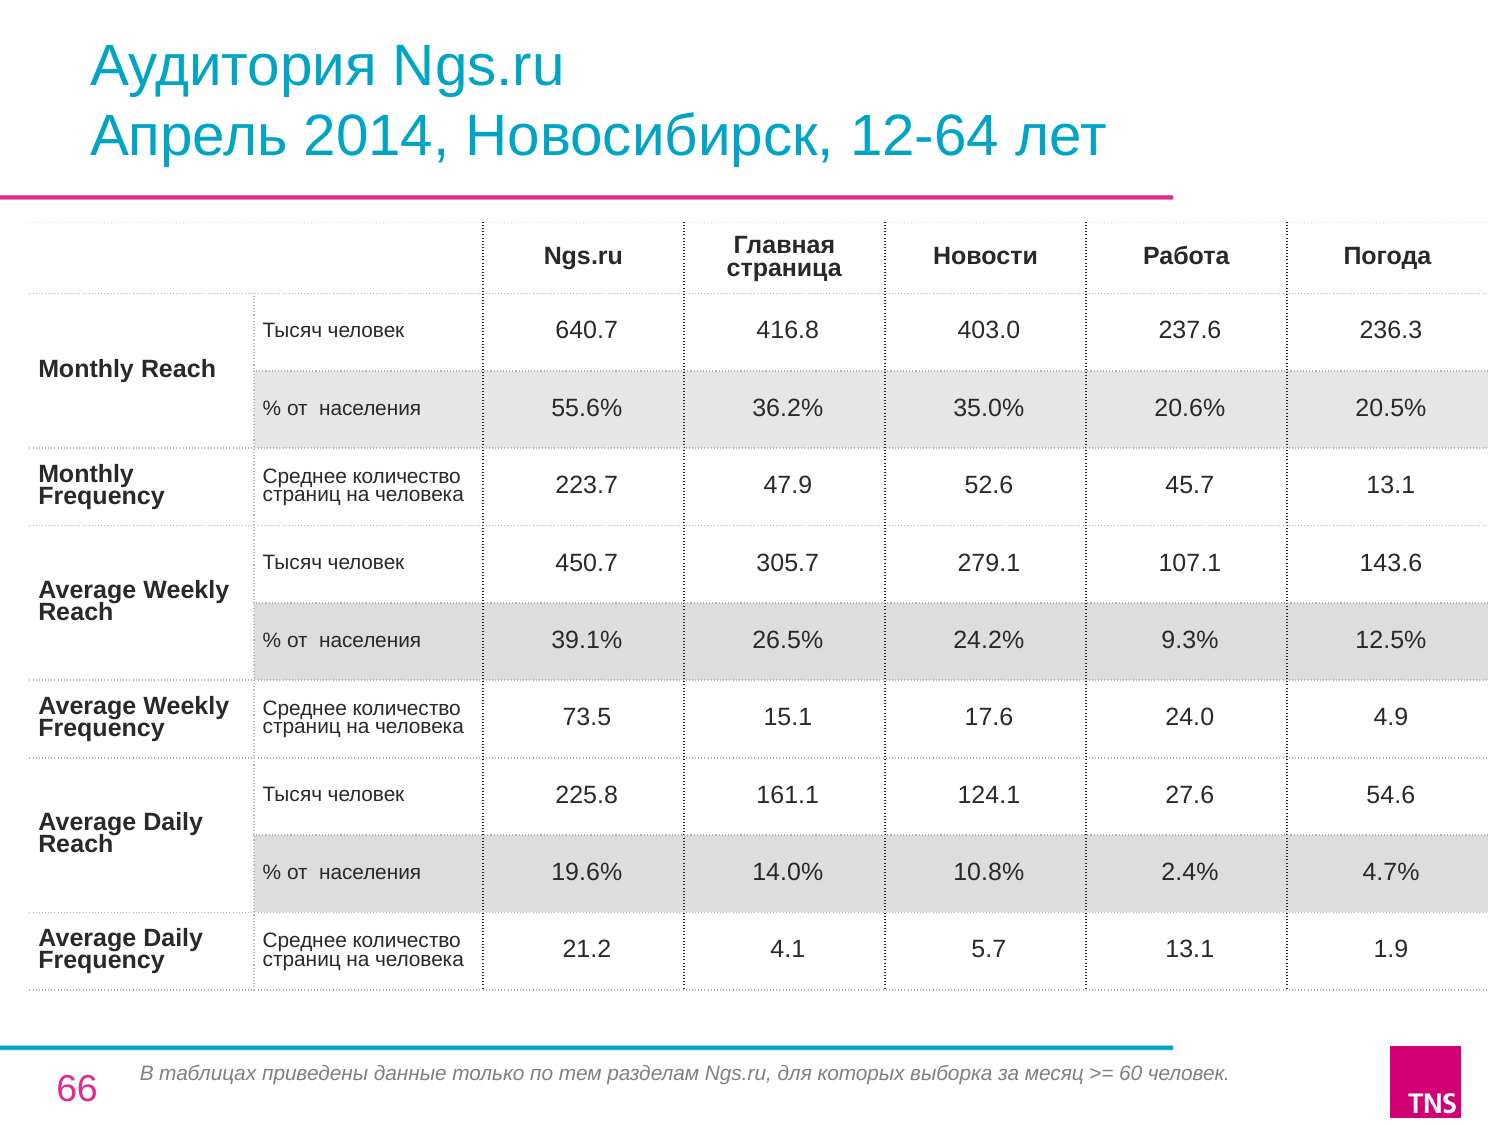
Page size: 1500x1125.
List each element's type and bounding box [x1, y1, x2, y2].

title [74, 8, 1476, 187]
slide_number [40, 1055, 392, 1125]
table_cell [29, 294, 1488, 990]
table_header [29, 223, 1488, 294]
text_box [124, 1052, 1463, 1092]
picture [0, 0, 1500, 1125]
